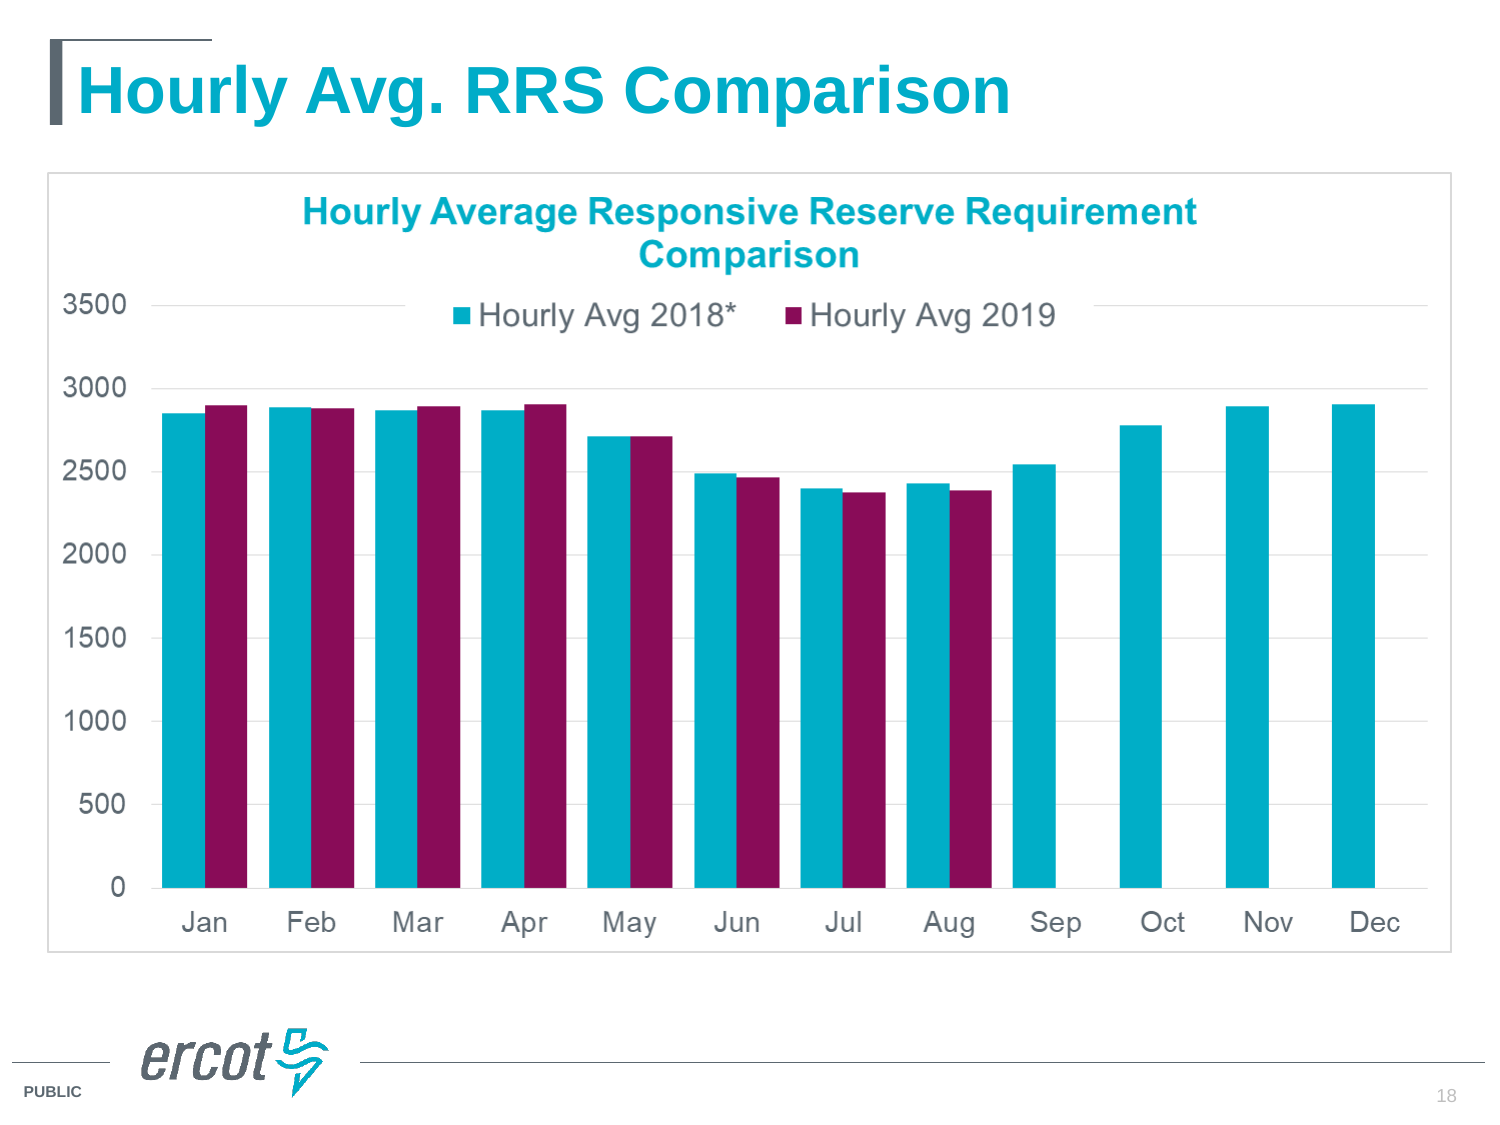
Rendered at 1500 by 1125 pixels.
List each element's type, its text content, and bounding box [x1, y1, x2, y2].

picture [47, 172, 1453, 953]
title Hourly Avg. RRS Comparison [62, 39, 1450, 125]
picture [137, 1024, 332, 1100]
